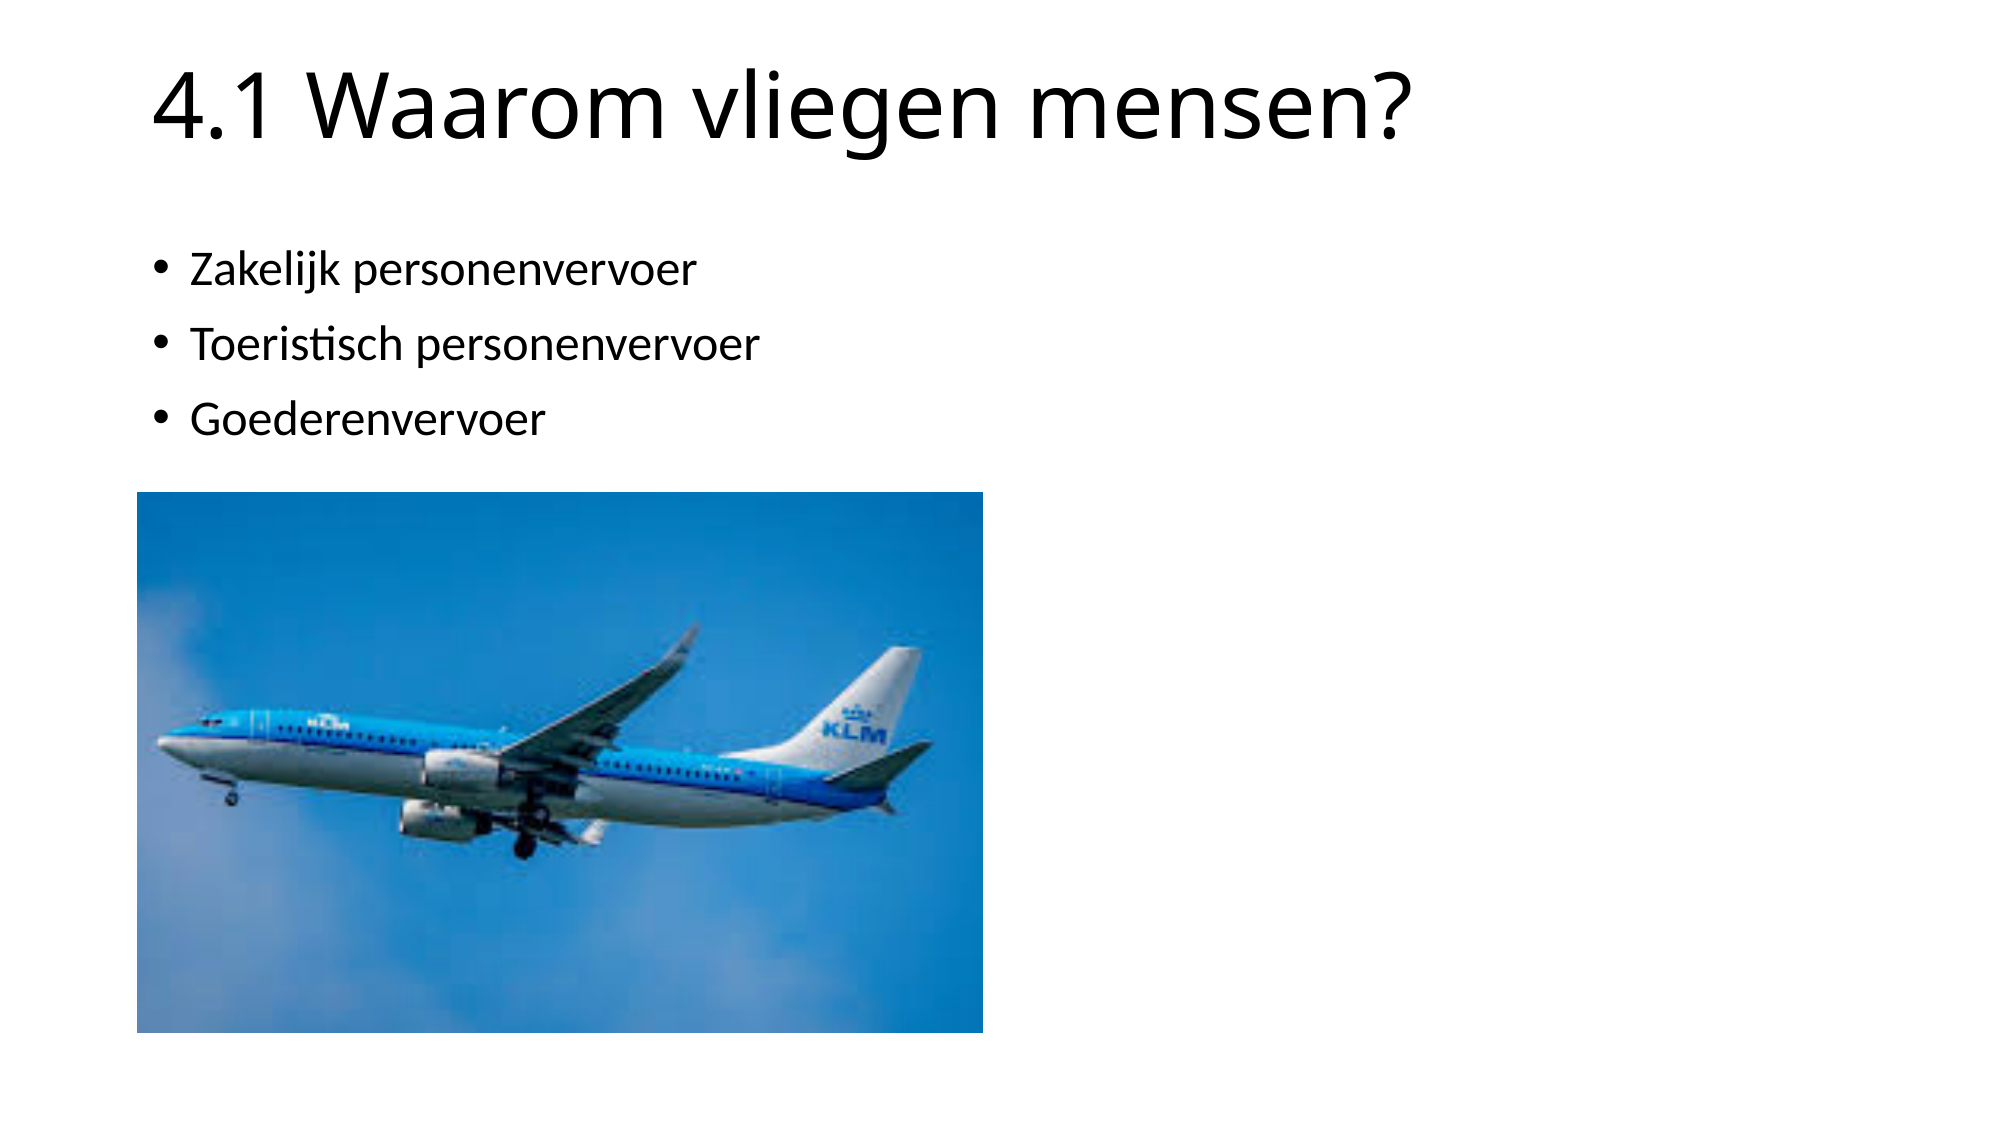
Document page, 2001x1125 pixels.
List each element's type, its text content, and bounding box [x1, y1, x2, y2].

list Zakelijk personenvervoer Toeristisch personenvervoer Goederenvervoer [137, 154, 1924, 1033]
title 4.1 Waarom vliegen mensen? [137, 0, 1863, 154]
picture [137, 492, 983, 1033]
